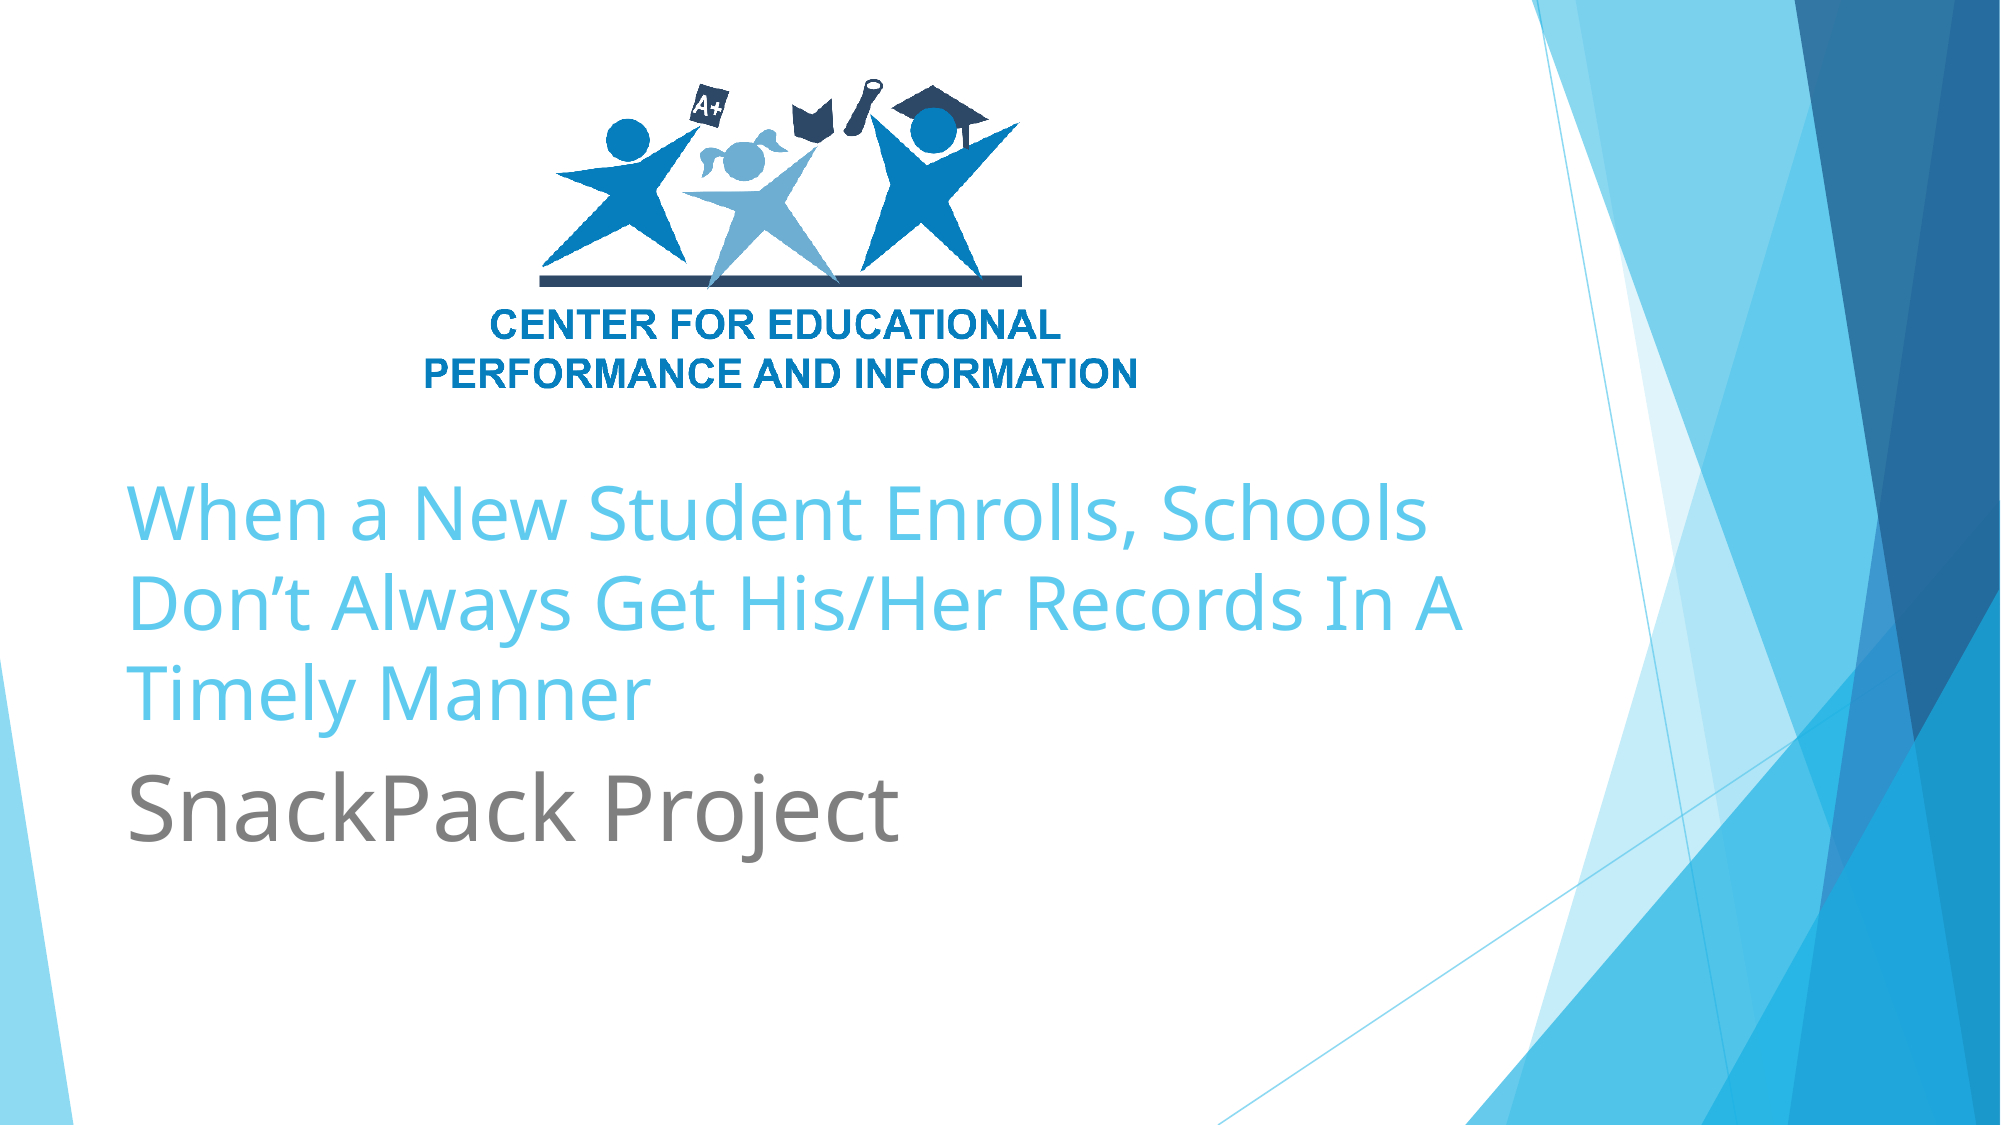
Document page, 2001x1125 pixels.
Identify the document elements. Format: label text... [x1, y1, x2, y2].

picture [421, 79, 1139, 403]
title When a New Student Enrolls, Schools Don’t Always Get His/Her Records In A Timely Manner [111, 443, 1522, 742]
list SnackPack Project [111, 742, 1522, 884]
